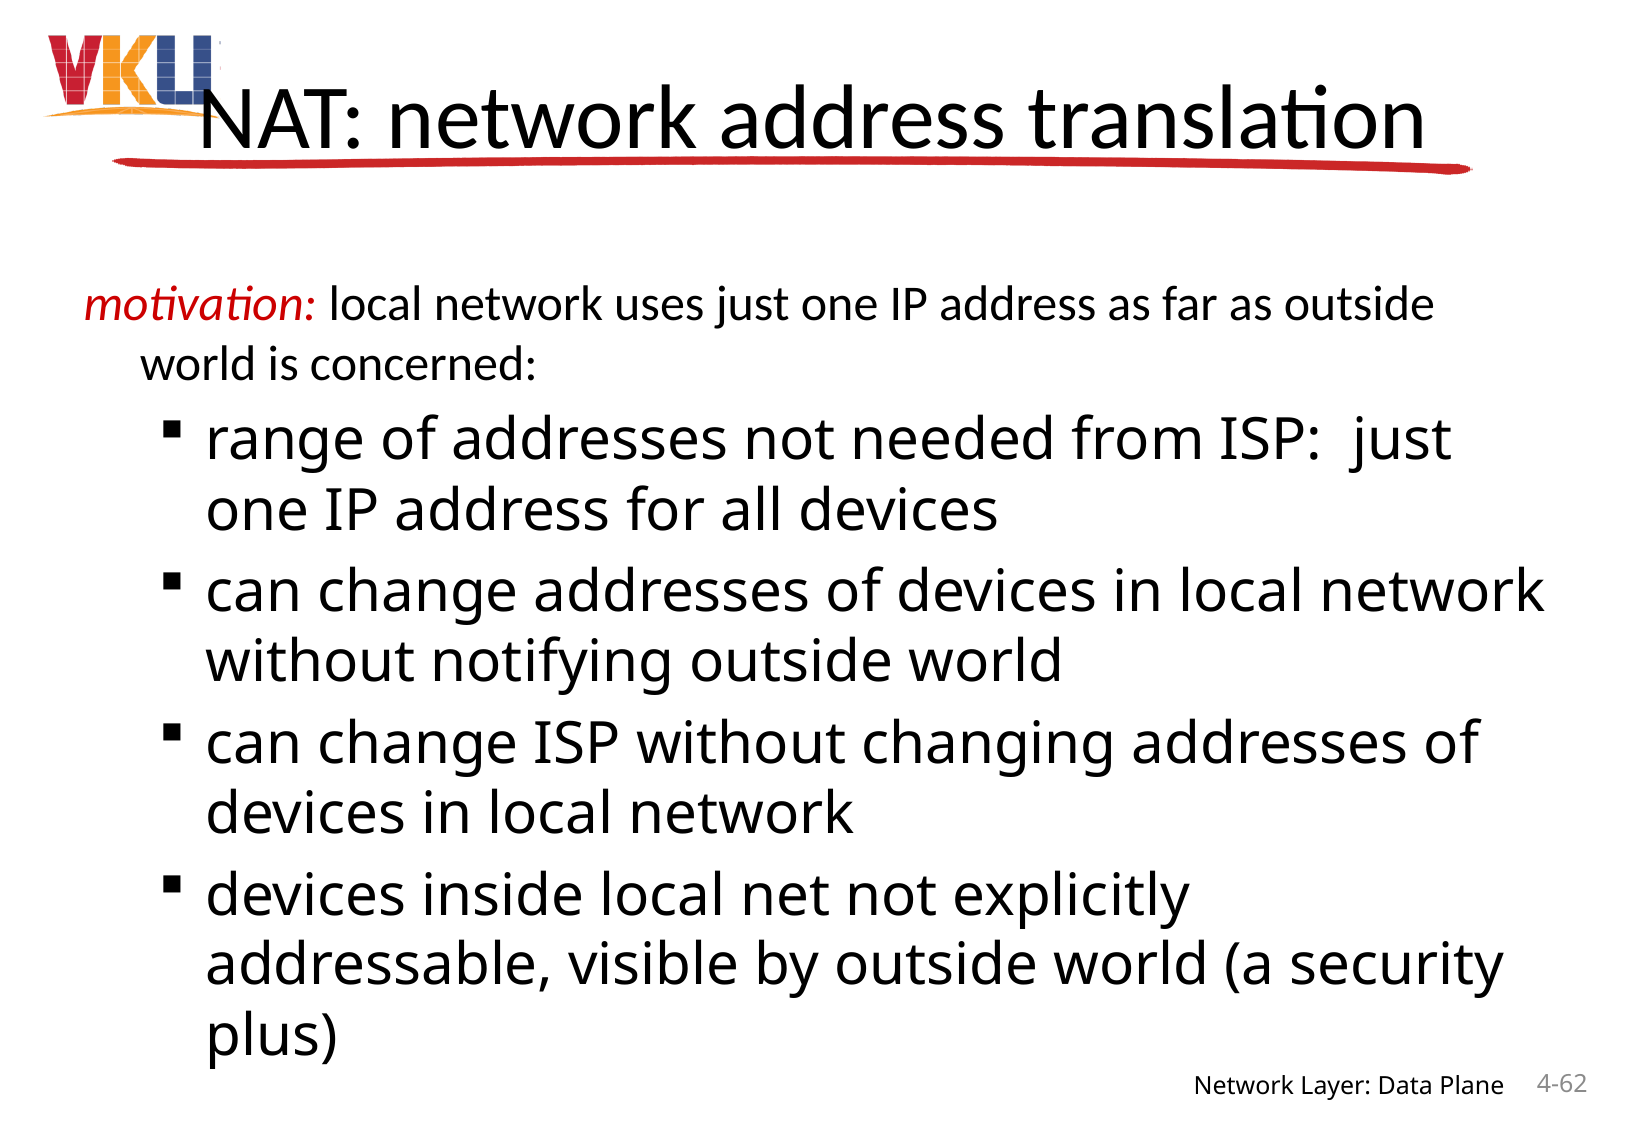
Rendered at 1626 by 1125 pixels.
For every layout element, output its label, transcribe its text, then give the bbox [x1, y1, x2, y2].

list motivation: local network uses just one IP address as far as outside world is concerned: range of addresses not needed from ISP: just one IP address for all devices can change addresses of devices in local network without notifying outside world can change ISP without changing addresses of devices in local network devices inside local net not explicitly addressable, visible by outside world (a security plus) [68, 262, 1565, 1025]
picture [32, 21, 228, 129]
footer Network Layer: Data Plane [1132, 1062, 1502, 1102]
slide_number 4-62 [1502, 1062, 1603, 1107]
picture [106, 151, 1488, 180]
title NAT: network address translation [94, 37, 1533, 187]
